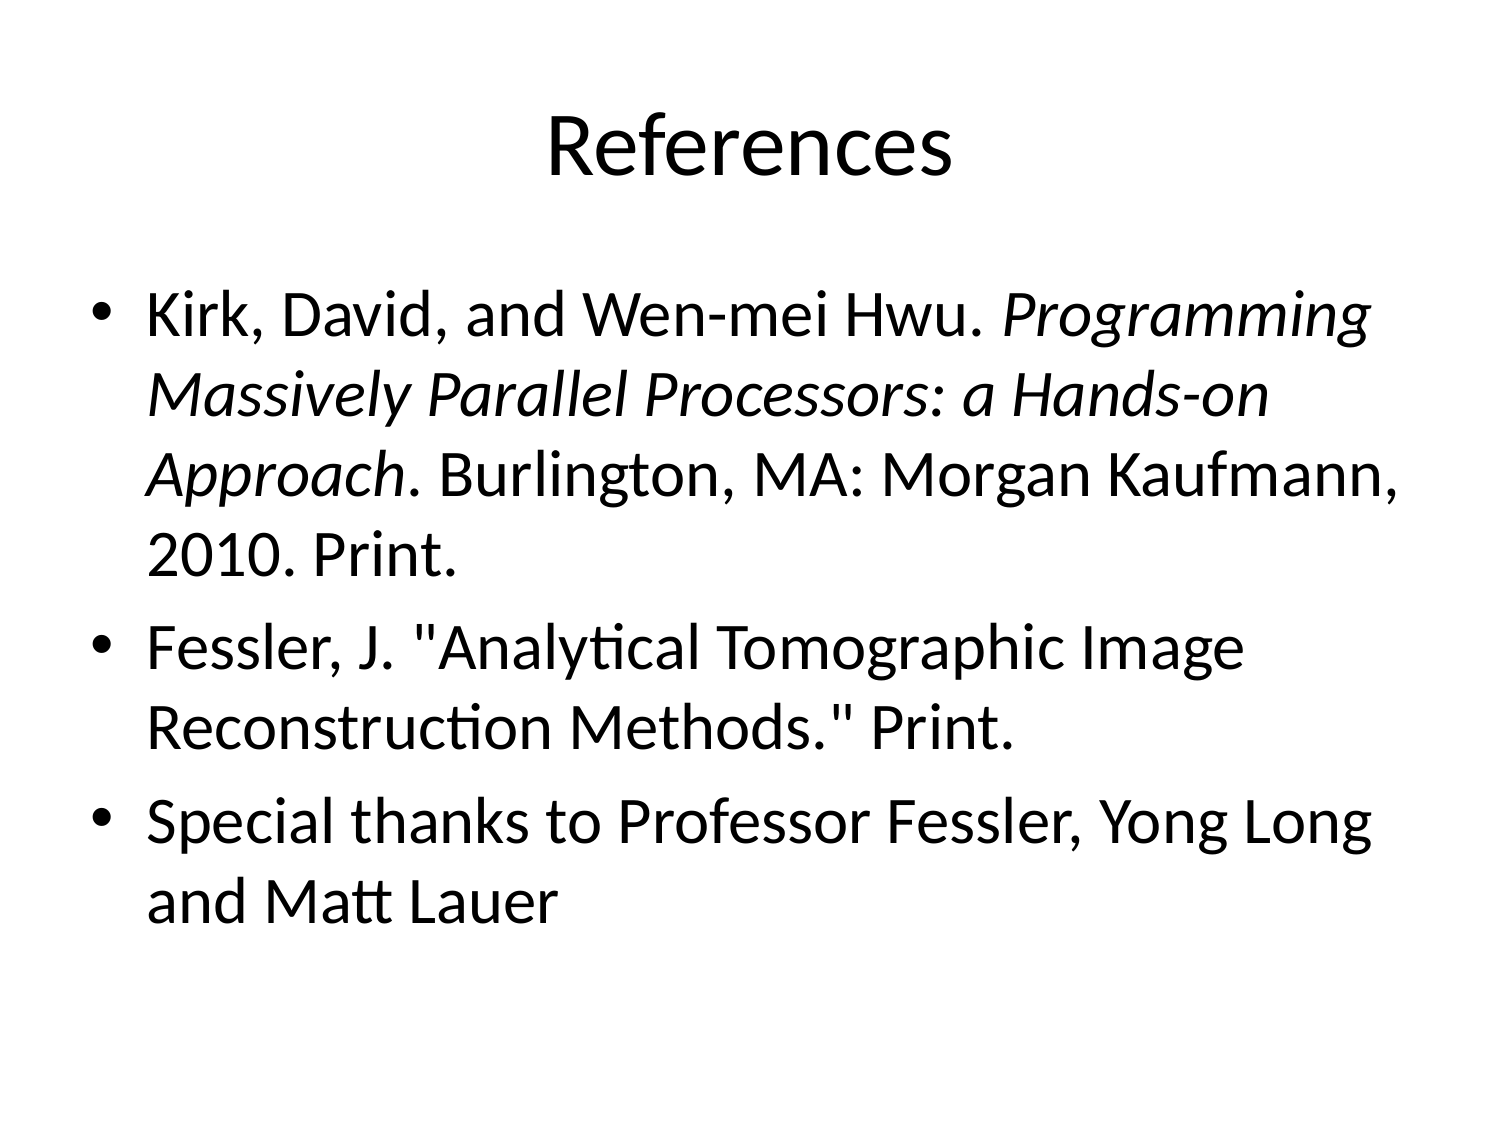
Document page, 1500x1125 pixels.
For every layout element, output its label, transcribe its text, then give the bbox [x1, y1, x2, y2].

title References [75, 45, 1425, 233]
list Kirk, David, and Wen-mei Hwu. Programming Massively Parallel Processors: a Hands-on Approach. Burlington, MA: Morgan Kaufmann, 2010. Print. Fessler, J. "Analytical Tomographic Image Reconstruction Methods." Print. Special thanks to Professor Fessler, Yong Long and Matt Lauer [75, 262, 1425, 1005]
